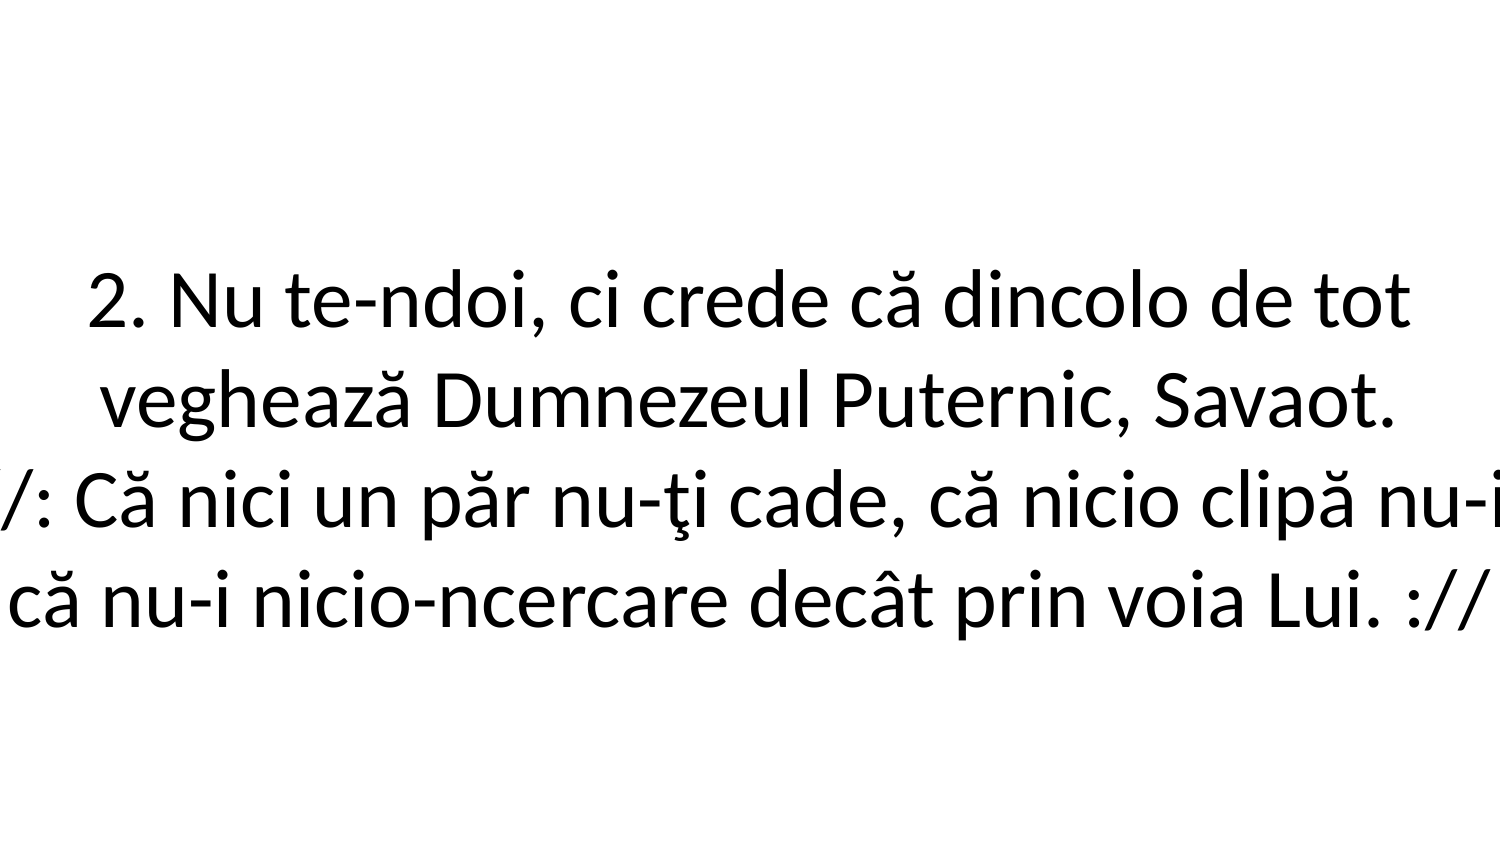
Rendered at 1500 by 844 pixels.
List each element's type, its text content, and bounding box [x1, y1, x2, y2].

text_box 2. Nu te-ndoi, ci crede că dincolo de tot veghează Dumnezeul Puternic, Savaot. //: Că nici un păr nu-ţi cade, că nicio clipă nu-i, că nu-i nicio-ncercare decât prin voia Lui. :// [0, 192, 1500, 652]
